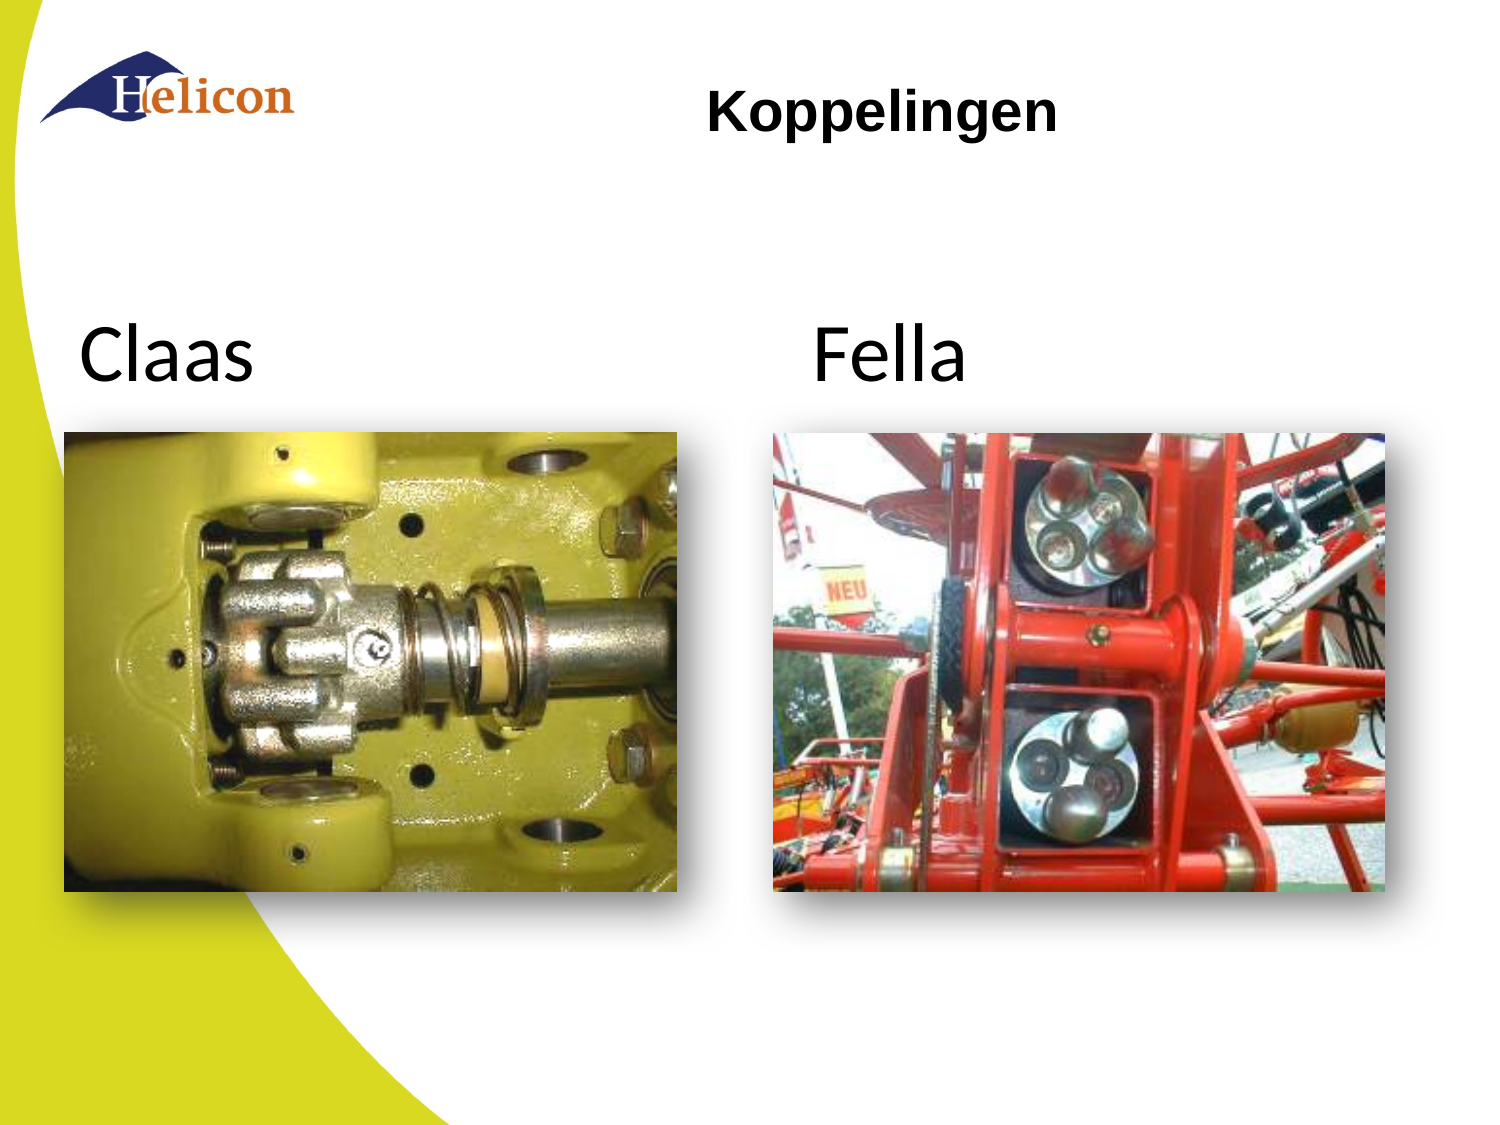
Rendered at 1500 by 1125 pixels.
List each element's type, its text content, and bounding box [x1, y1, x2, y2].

text_box Fella [797, 290, 1258, 406]
text_box Claas [64, 290, 715, 406]
title Koppelingen [337, 54, 1428, 161]
picture [0, 0, 1500, 1125]
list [64, 432, 677, 892]
